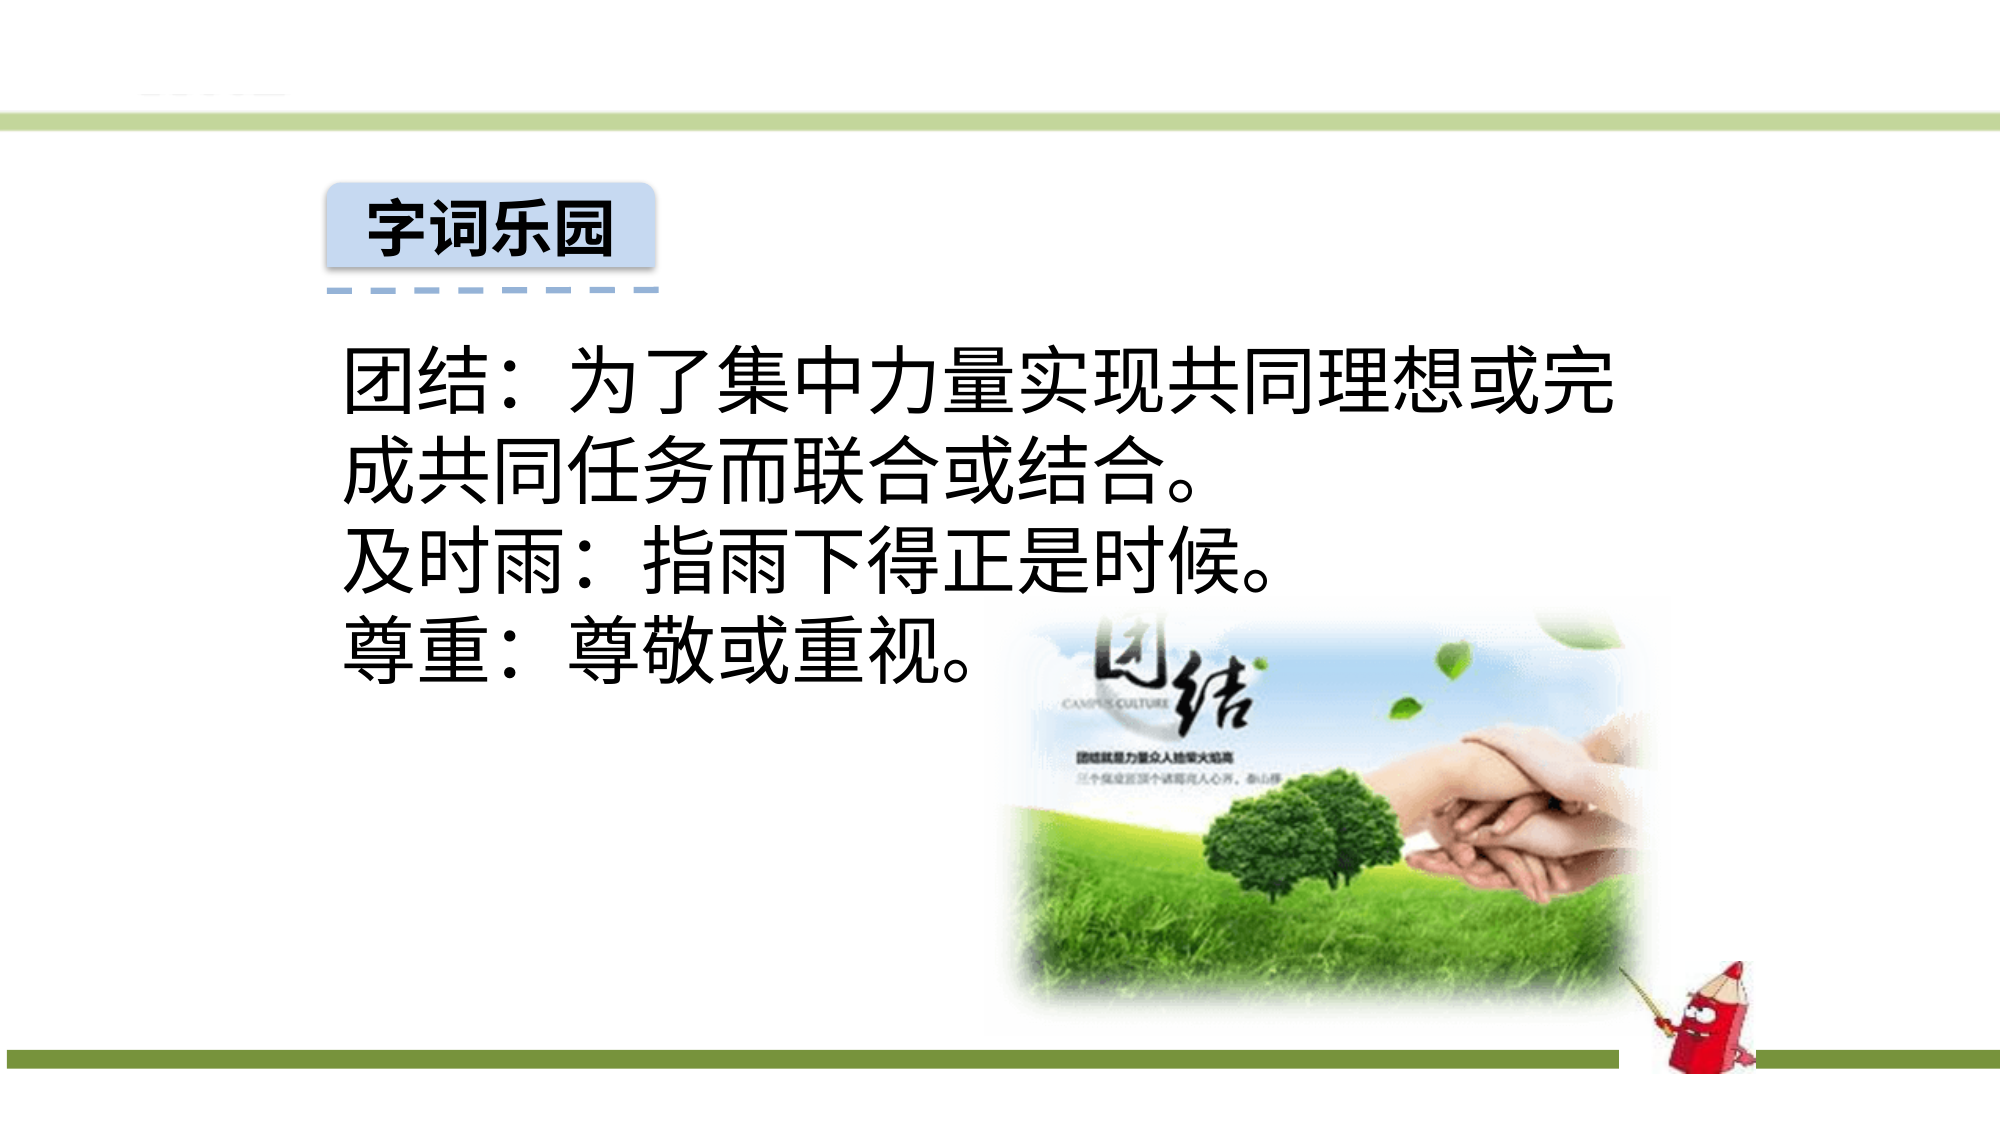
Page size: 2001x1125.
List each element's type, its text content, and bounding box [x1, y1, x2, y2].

text_box 团结：为了集中力量实现共同理想或完成共同任务而联合或结合。 及时雨：指雨下得正是时候。 尊重：尊敬或重视。 [326, 326, 1674, 701]
picture [0, 94, 2000, 1074]
text_box 字词乐园 [325, 181, 656, 268]
